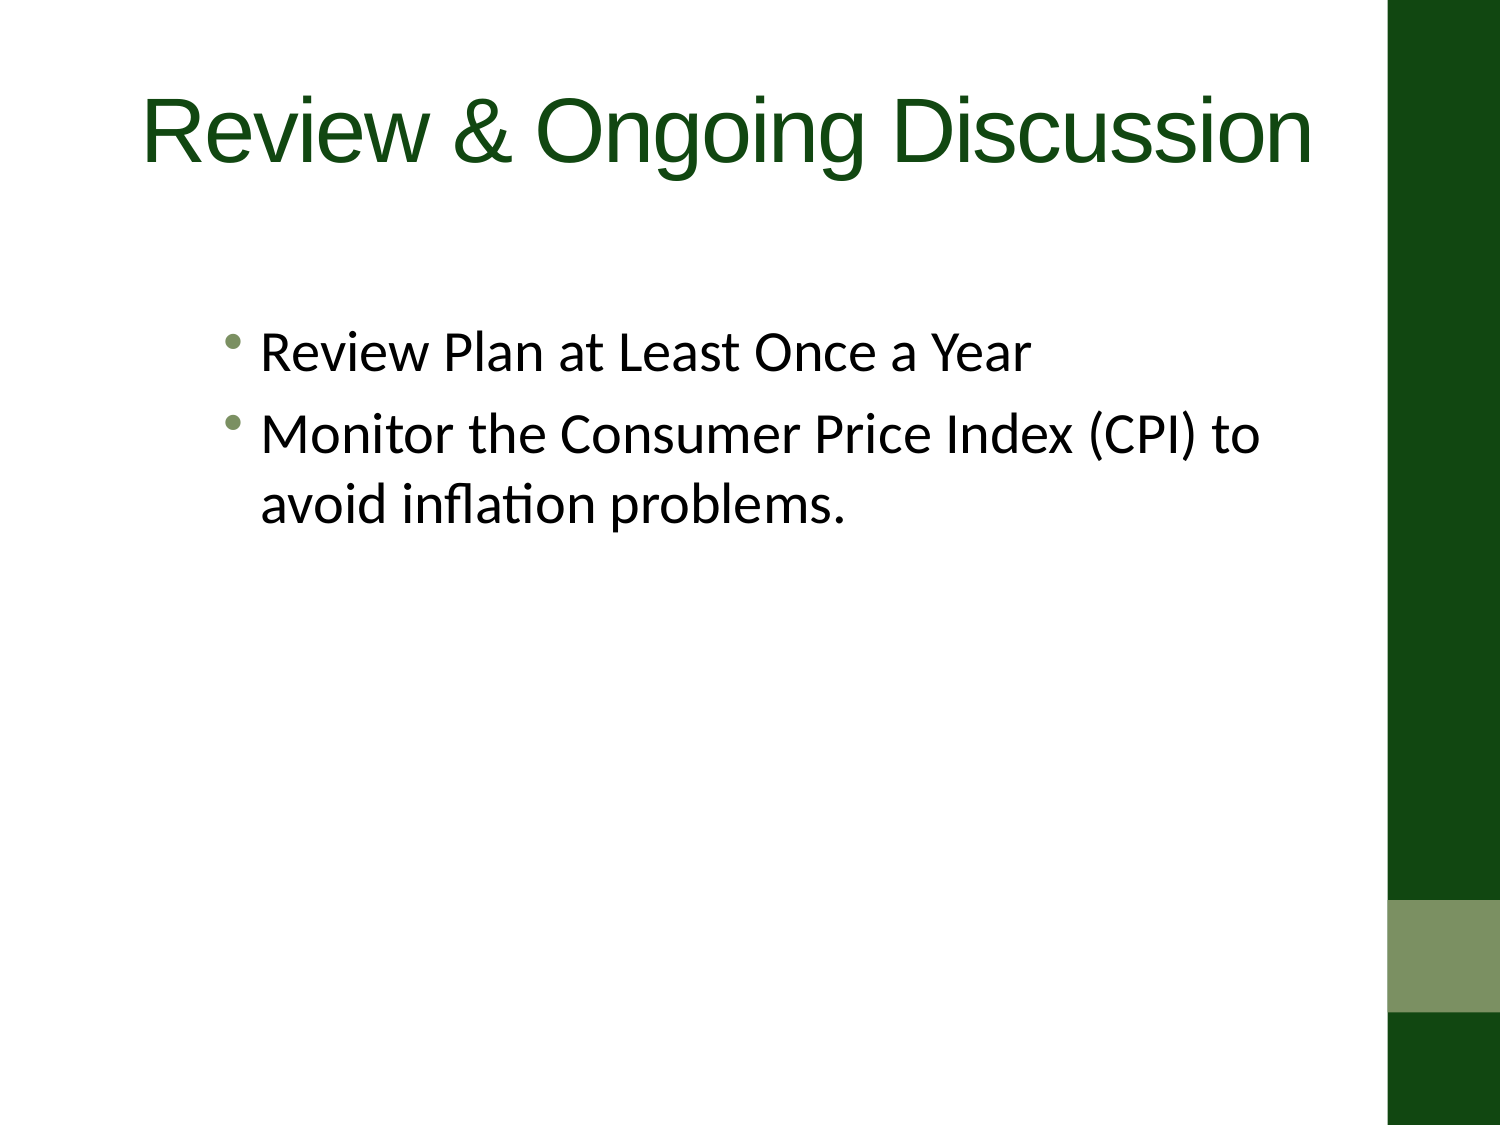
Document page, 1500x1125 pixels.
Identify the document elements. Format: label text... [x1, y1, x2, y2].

title Review & Ongoing Discussion [125, 50, 1388, 202]
list Review Plan at Least Once a Year Monitor the Consumer Price Index (CPI) to avoid inflation problems. [189, 305, 1336, 846]
